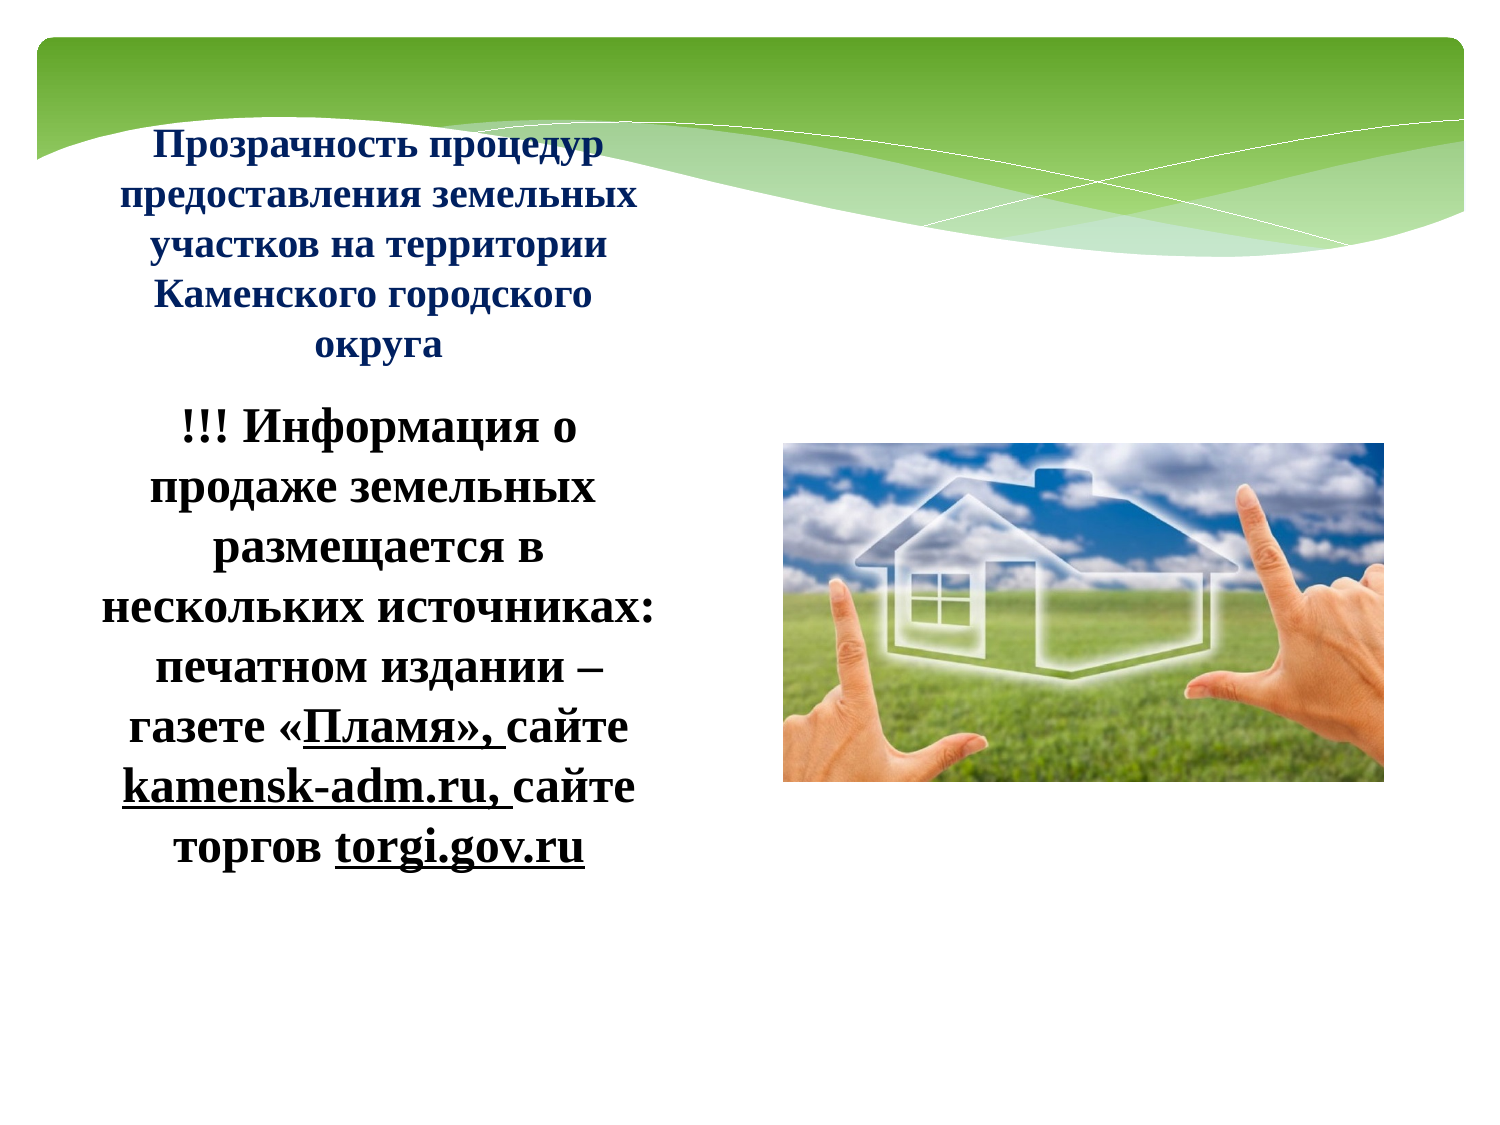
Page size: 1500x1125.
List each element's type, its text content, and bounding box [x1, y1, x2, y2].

list !!! Информация о продаже земельных размещается в нескольких источниках: печатном издании – газете «Пламя», сайте kamensk-adm.ru, сайте торгов torgi.gov.ru [81, 385, 677, 1000]
title Прозрачность процедур предоставления земельных участков на территории Каменского городского округа [81, 99, 677, 374]
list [782, 442, 1384, 783]
